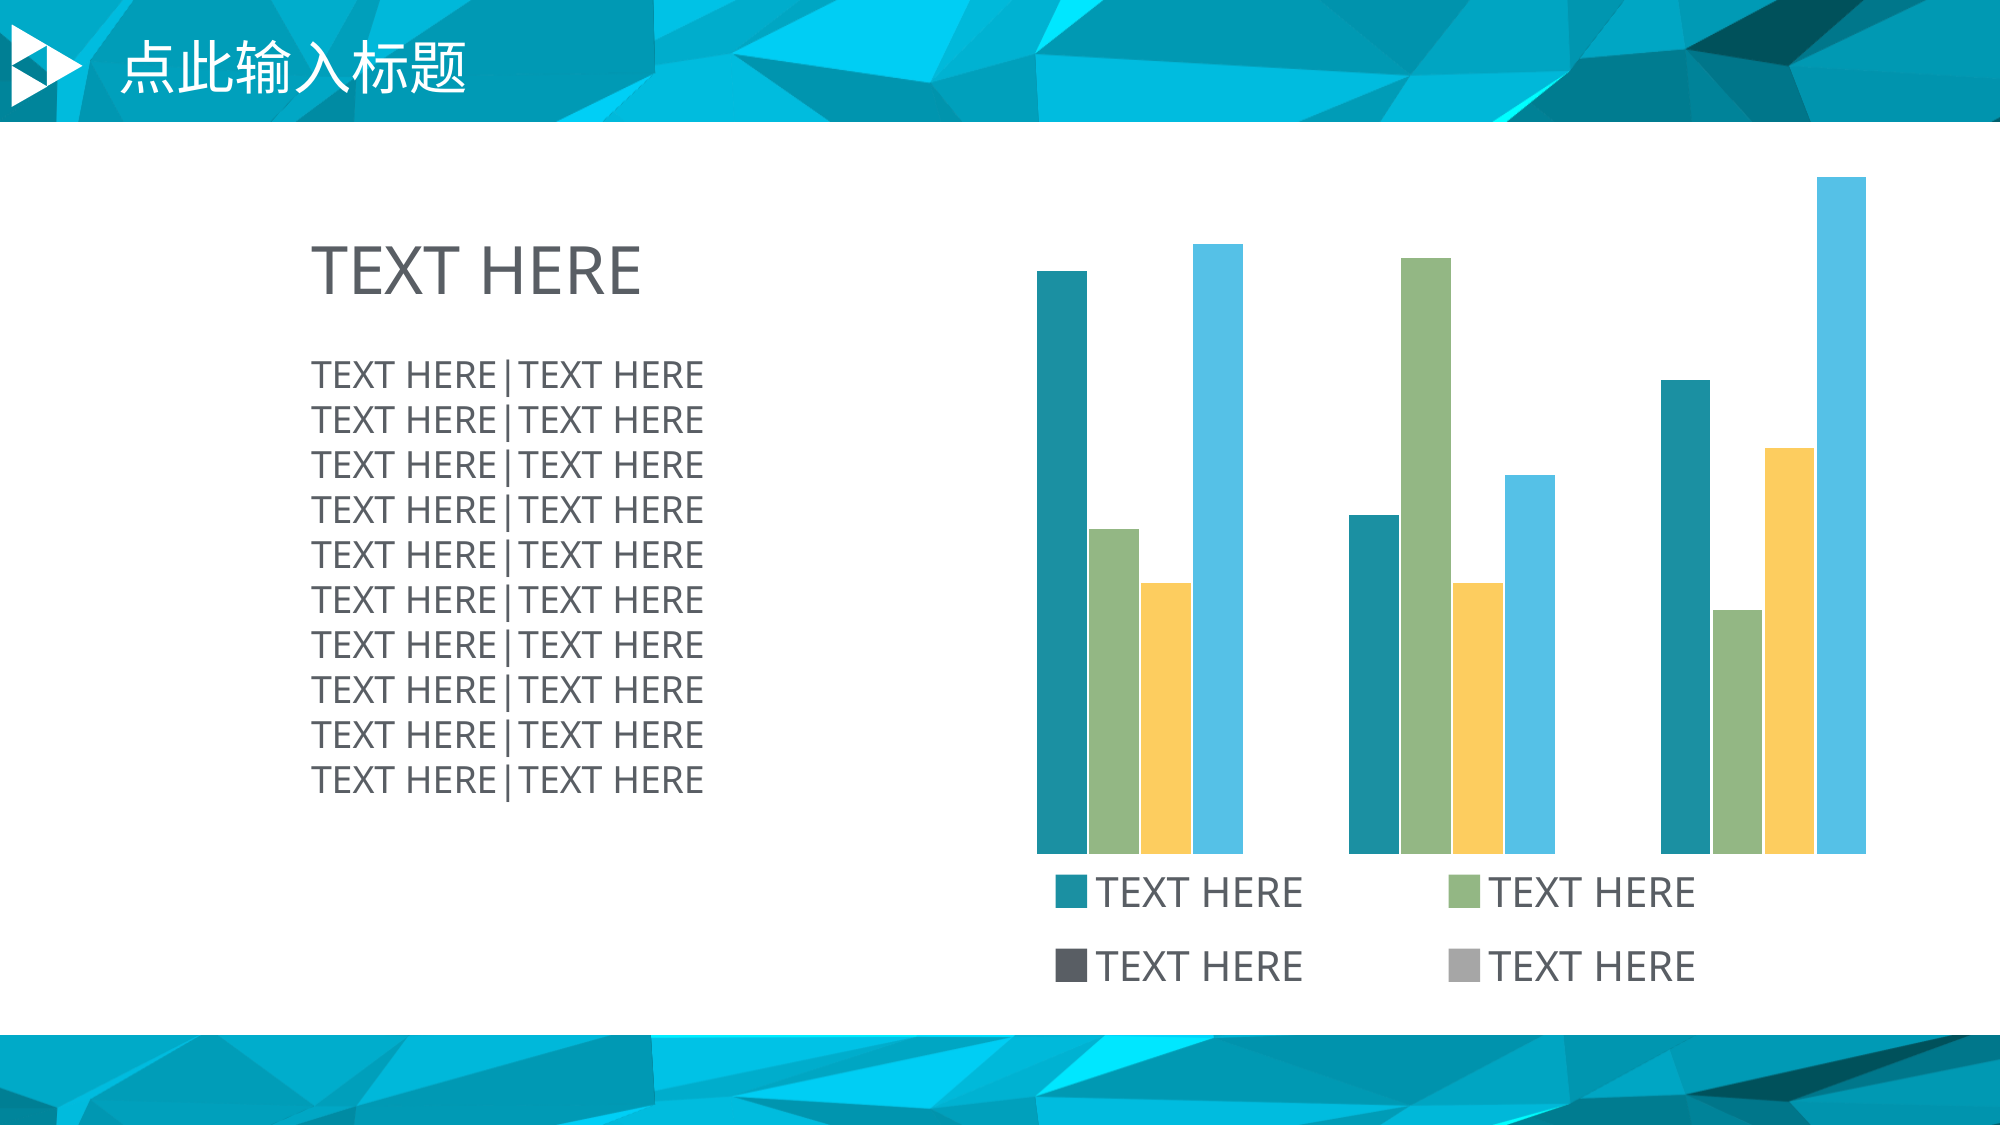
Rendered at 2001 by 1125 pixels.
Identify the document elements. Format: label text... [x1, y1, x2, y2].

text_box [1055, 932, 1334, 999]
picture [0, 1035, 2000, 1125]
picture [0, 0, 2000, 122]
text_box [1448, 858, 1727, 925]
text_box TEXT HERE [296, 220, 958, 315]
text_box 点此输入标题 [103, 24, 693, 109]
chart [958, 24, 2000, 872]
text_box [1448, 932, 1727, 999]
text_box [1055, 872, 1334, 925]
text_box TEXT HERE|TEXT HERE TEXT HERE|TEXT HERE TEXT HERE|TEXT HERE TEXT HERE|TEXT HERE TEXT HERE|TEXT HERE TEXT HERE|TEXT HERE TEXT HERE|TEXT HERE TEXT HERE|TEXT HERE TEXT HERE|TEXT HERE TEXT HERE|TEXT HERE [296, 343, 835, 854]
